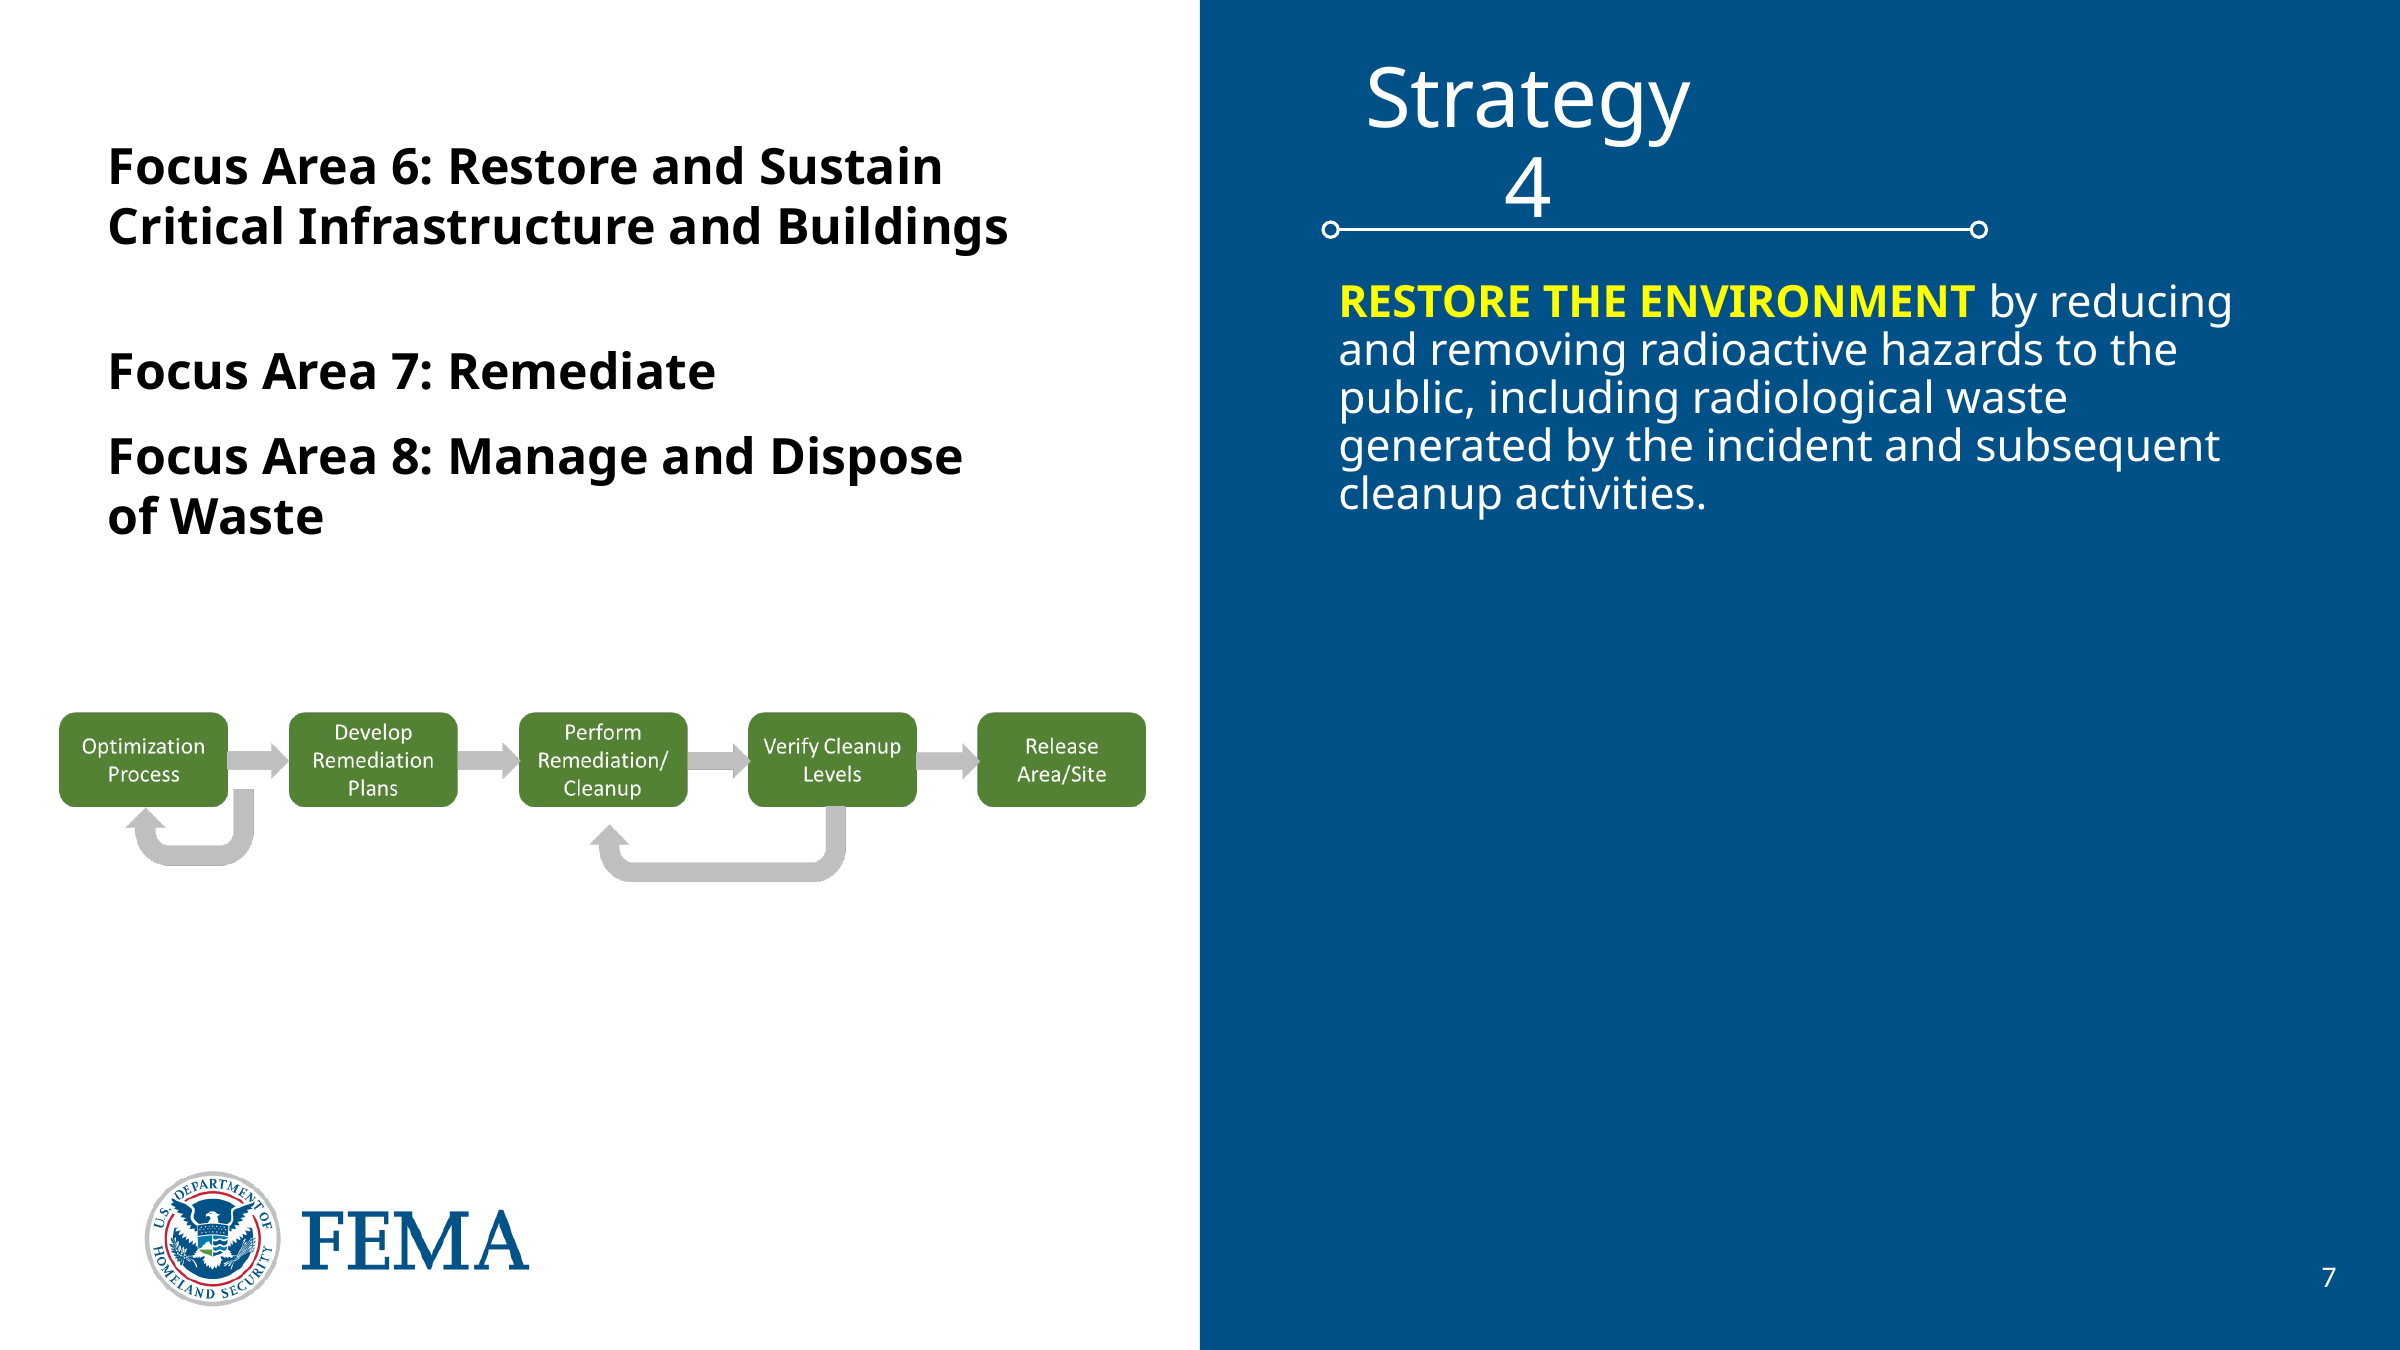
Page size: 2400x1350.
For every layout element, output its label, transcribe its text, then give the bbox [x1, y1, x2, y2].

list Focus Area 6: Restore and Sustain Critical Infrastructure and Buildings Focus Area 7: Remediate Focus Area 8: Manage and Dispose of Waste [93, 127, 1038, 532]
picture [59, 709, 1146, 882]
slide_number 7 [2171, 1240, 2352, 1312]
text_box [1322, 221, 1987, 238]
list RESTORE THE ENVIRONMENT by reducing and removing radioactive hazards to the public, including radiological waste generated by the incident and subsequent cleanup activities. [1323, 271, 2280, 532]
title Strategy 4 [1323, 71, 1733, 219]
